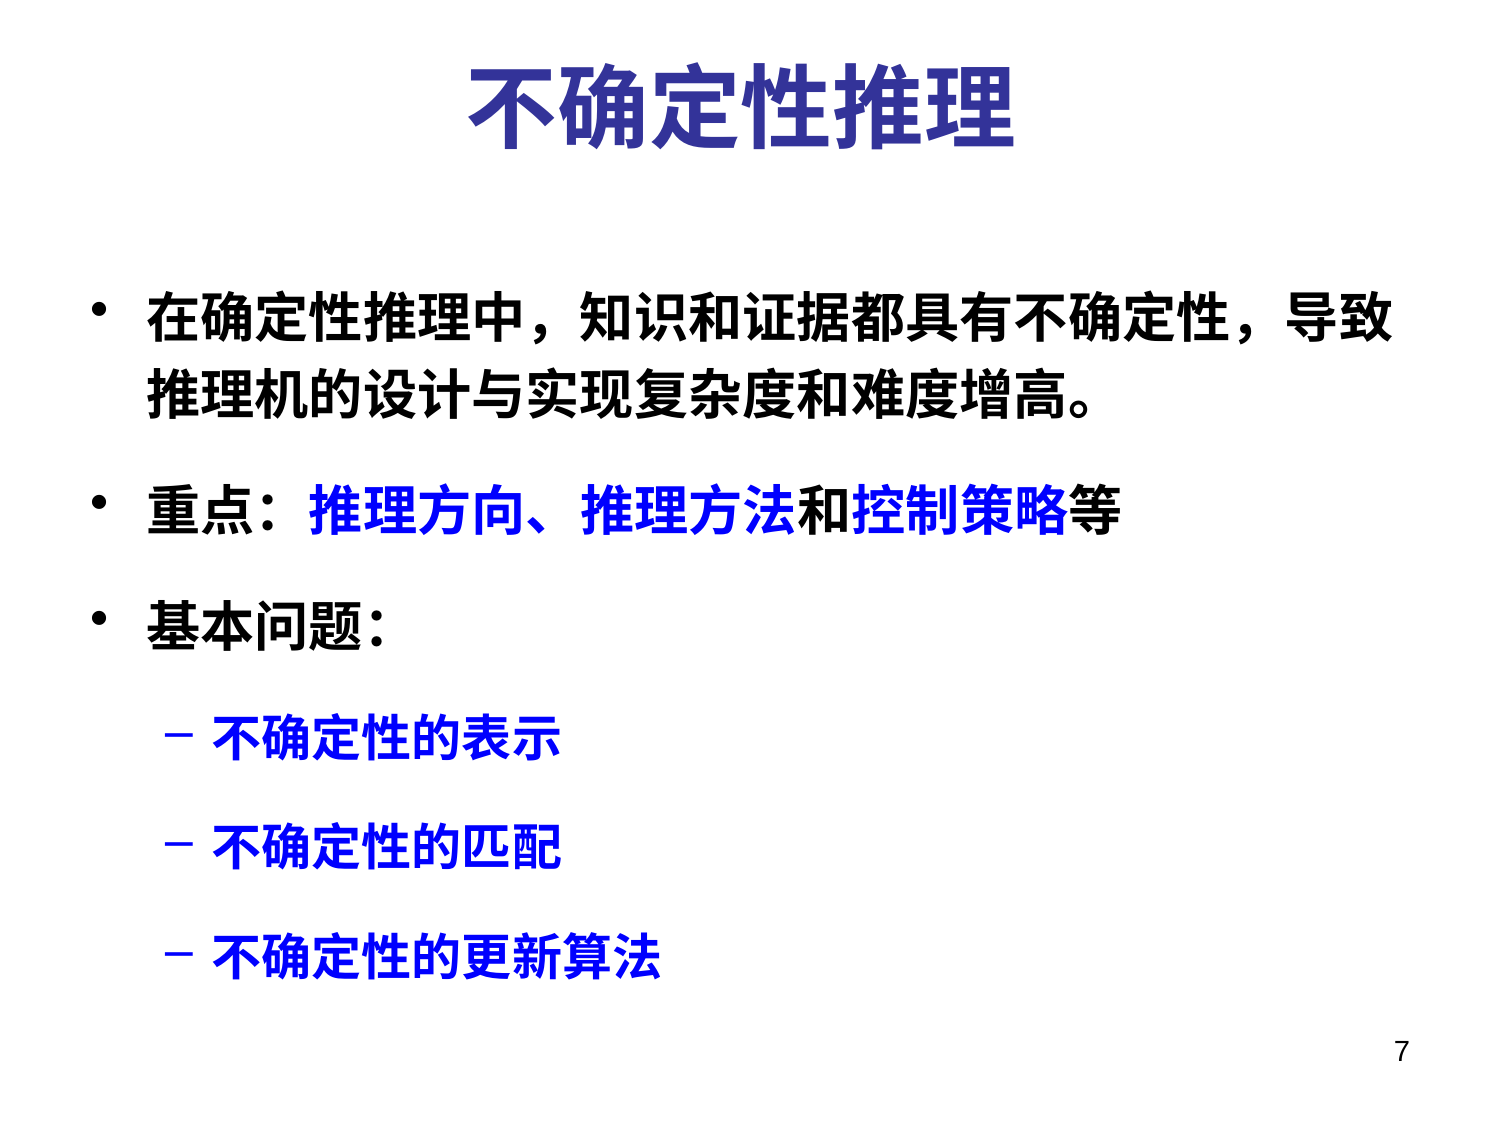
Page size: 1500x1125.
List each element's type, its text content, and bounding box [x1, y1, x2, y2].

text_box 不确定性推理 [47, 42, 1436, 168]
list 在确定性推理中，知识和证据都具有不确定性，导致推理机的设计与实现复杂度和难度增高。 重点：推理方向、推理方法和控制策略等 基本问题： 不确定性的表示 不确定性的匹配 不确定性的更新算法 [75, 262, 1425, 1005]
slide_number 7 [1074, 1024, 1425, 1103]
